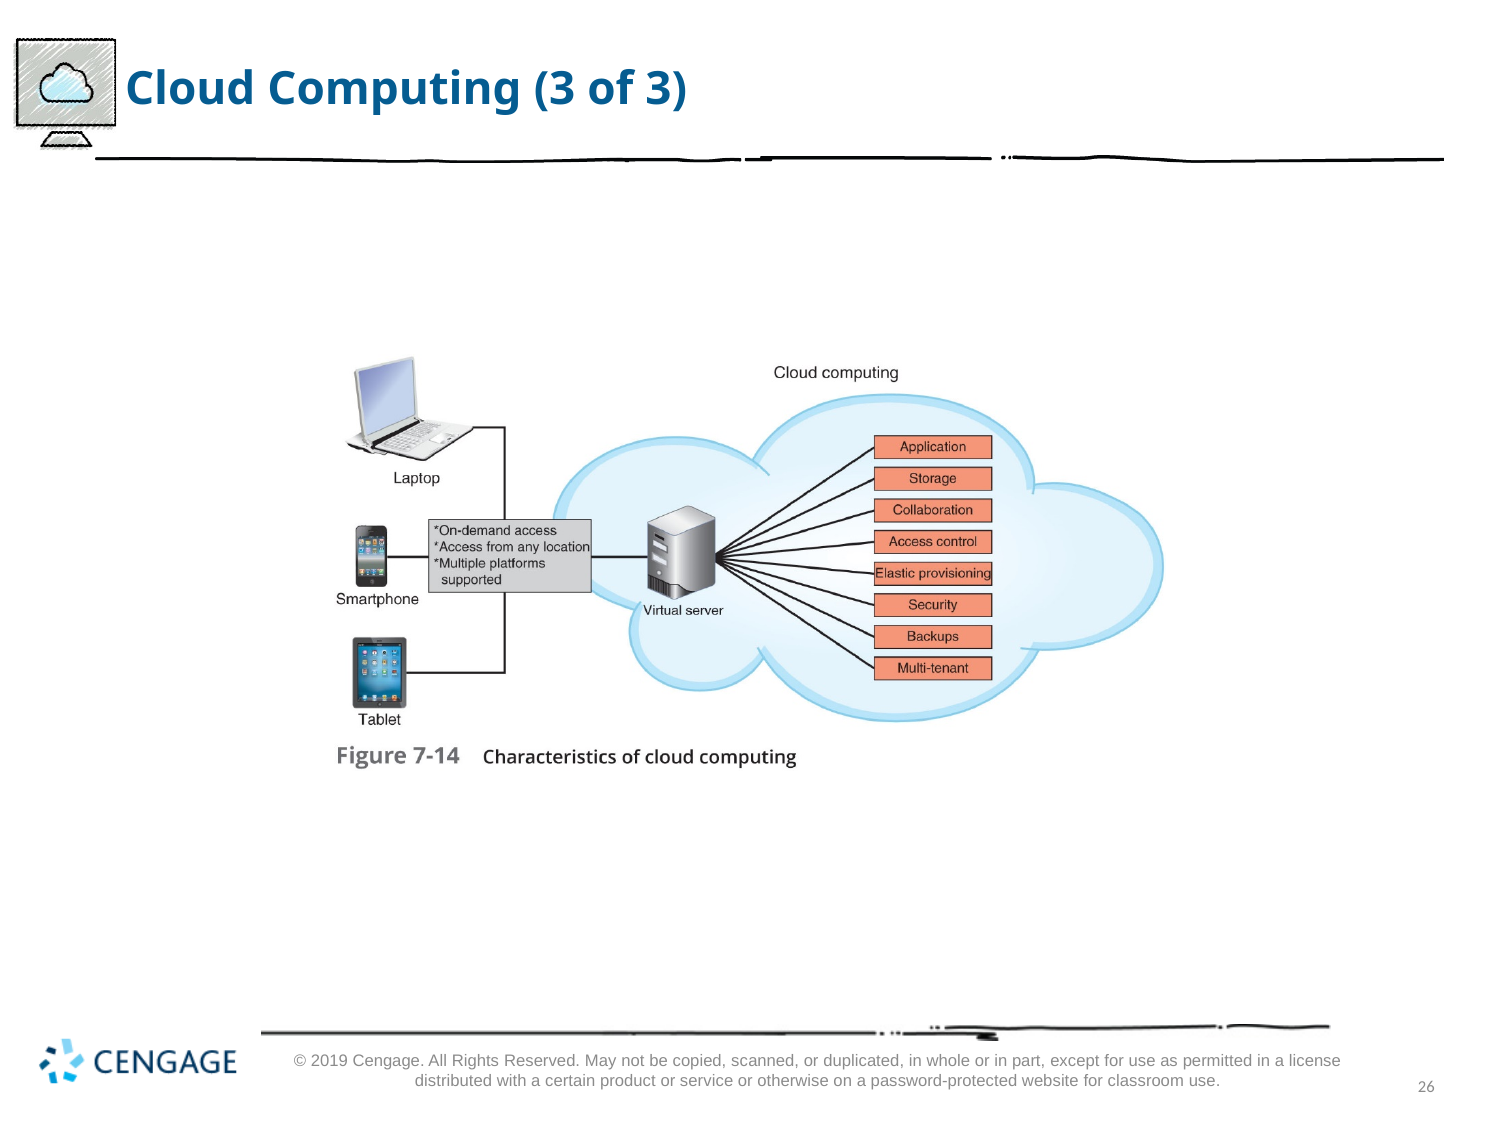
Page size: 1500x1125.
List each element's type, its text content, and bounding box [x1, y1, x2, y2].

footer © 2019 Cengage. All Rights Reserved. May not be copied, scanned, or duplicated, in whole or in part, except for use as permitted in a license distributed with a certain product or service or otherwise on a password-protected website for classroom use. [262, 1050, 1375, 1091]
picture [19, 1025, 249, 1096]
picture [13, 36, 117, 151]
picture [333, 354, 1166, 771]
picture [261, 1024, 1331, 1041]
picture [95, 155, 1444, 163]
title Cloud Computing (3 of 3) [125, 66, 1442, 116]
